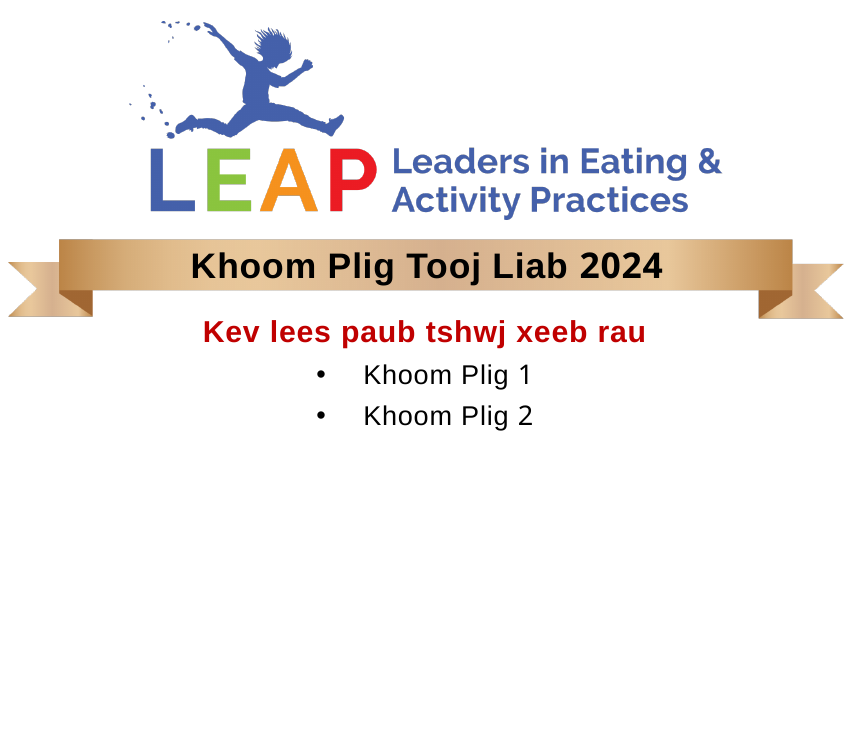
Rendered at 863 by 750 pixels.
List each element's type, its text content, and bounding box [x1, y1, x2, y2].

list Kev lees paub tshwj xeeb rau Khoom Plig 1 Khoom Plig 2 [92, 309, 758, 604]
picture [1, 0, 863, 338]
title Khoom Plig Tooj Liab 2024 [65, 240, 788, 294]
